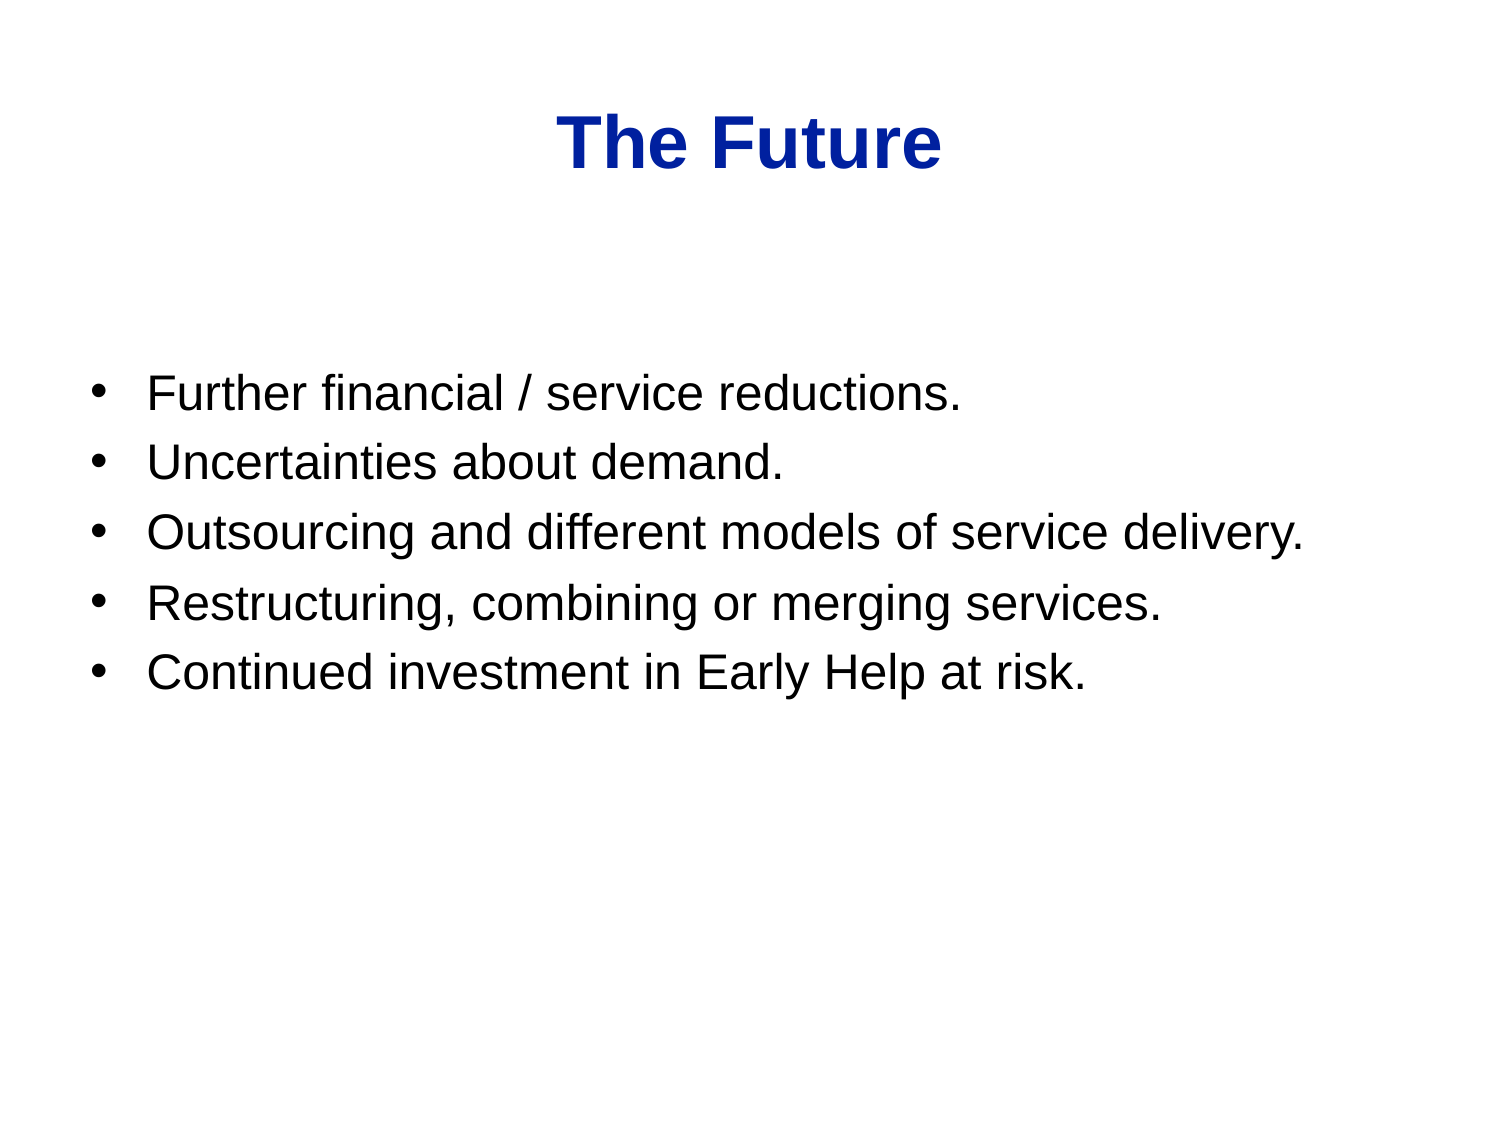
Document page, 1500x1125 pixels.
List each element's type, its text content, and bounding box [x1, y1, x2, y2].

list Further financial / service reductions. Uncertainties about demand. Outsourcing and different models of service delivery. Restructuring, combining or merging services. Continued investment in Early Help at risk. [75, 262, 1425, 1005]
title The Future [75, 45, 1425, 233]
